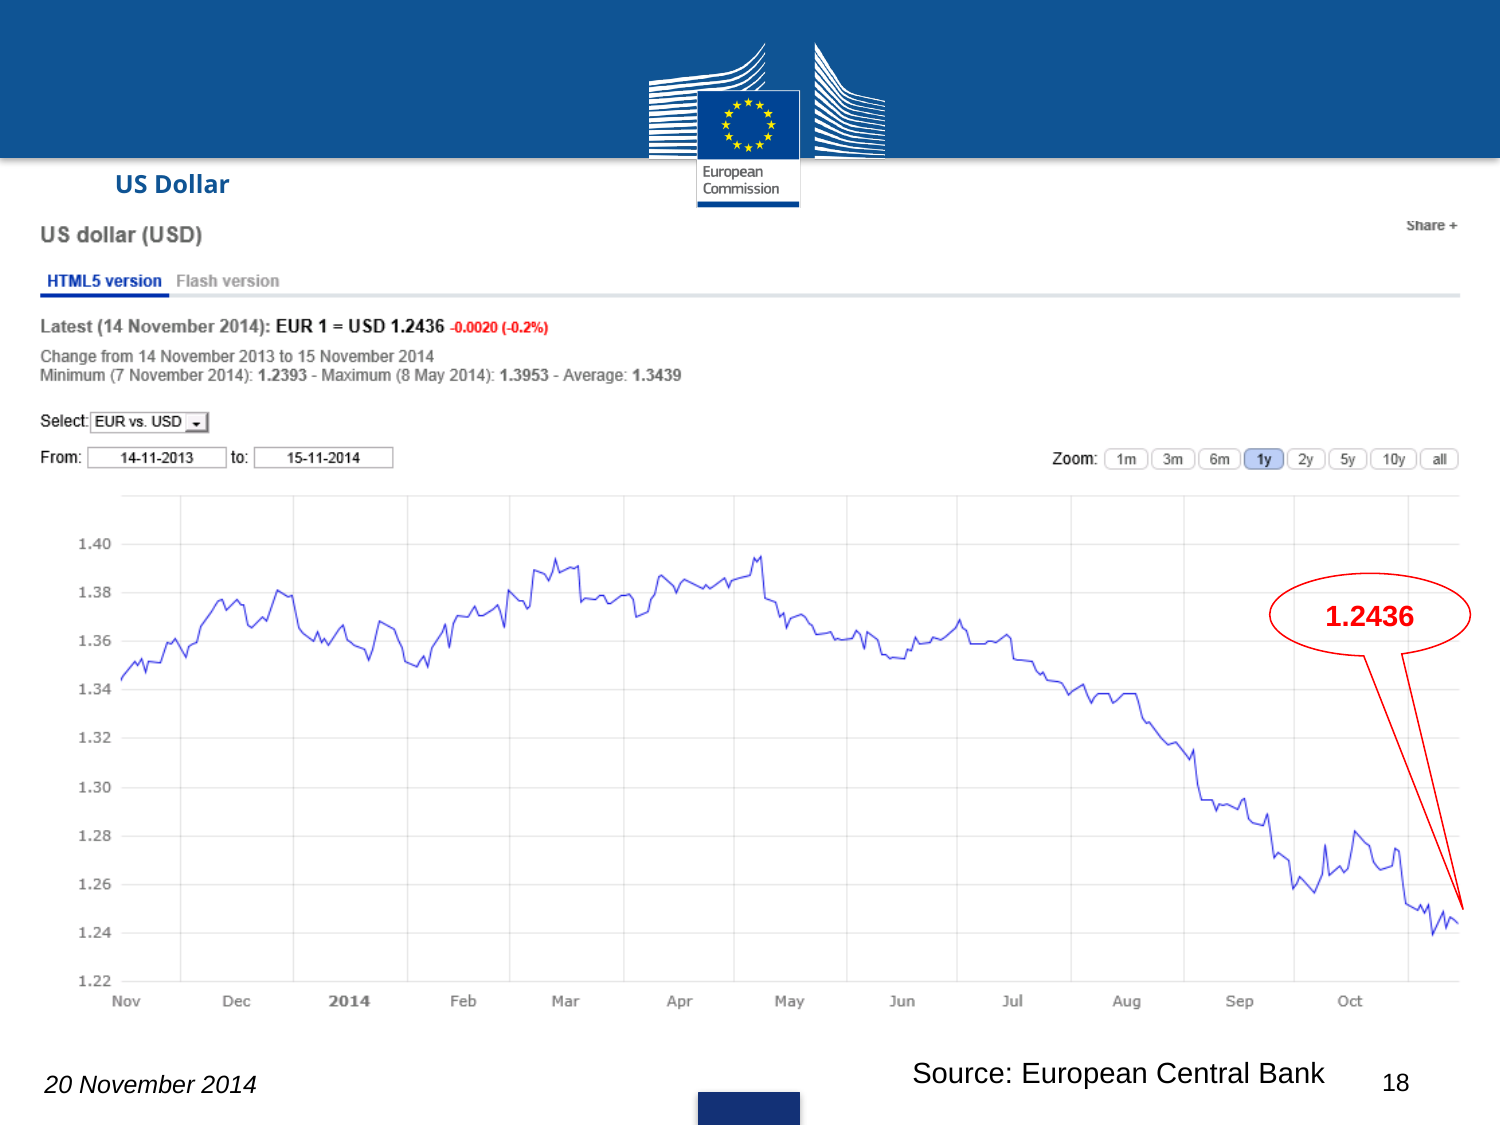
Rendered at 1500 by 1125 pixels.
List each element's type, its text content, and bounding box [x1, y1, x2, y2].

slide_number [29, 1060, 380, 1105]
title USD/EUR [986, 31, 1435, 180]
footer [513, 1058, 989, 1103]
picture [34, 221, 1471, 1016]
slide_number 18 [1074, 1058, 1425, 1103]
picture [649, 42, 885, 208]
text_box Source: European Central Bank [206, 1046, 1341, 1094]
text_box US Dollar [100, 160, 408, 206]
